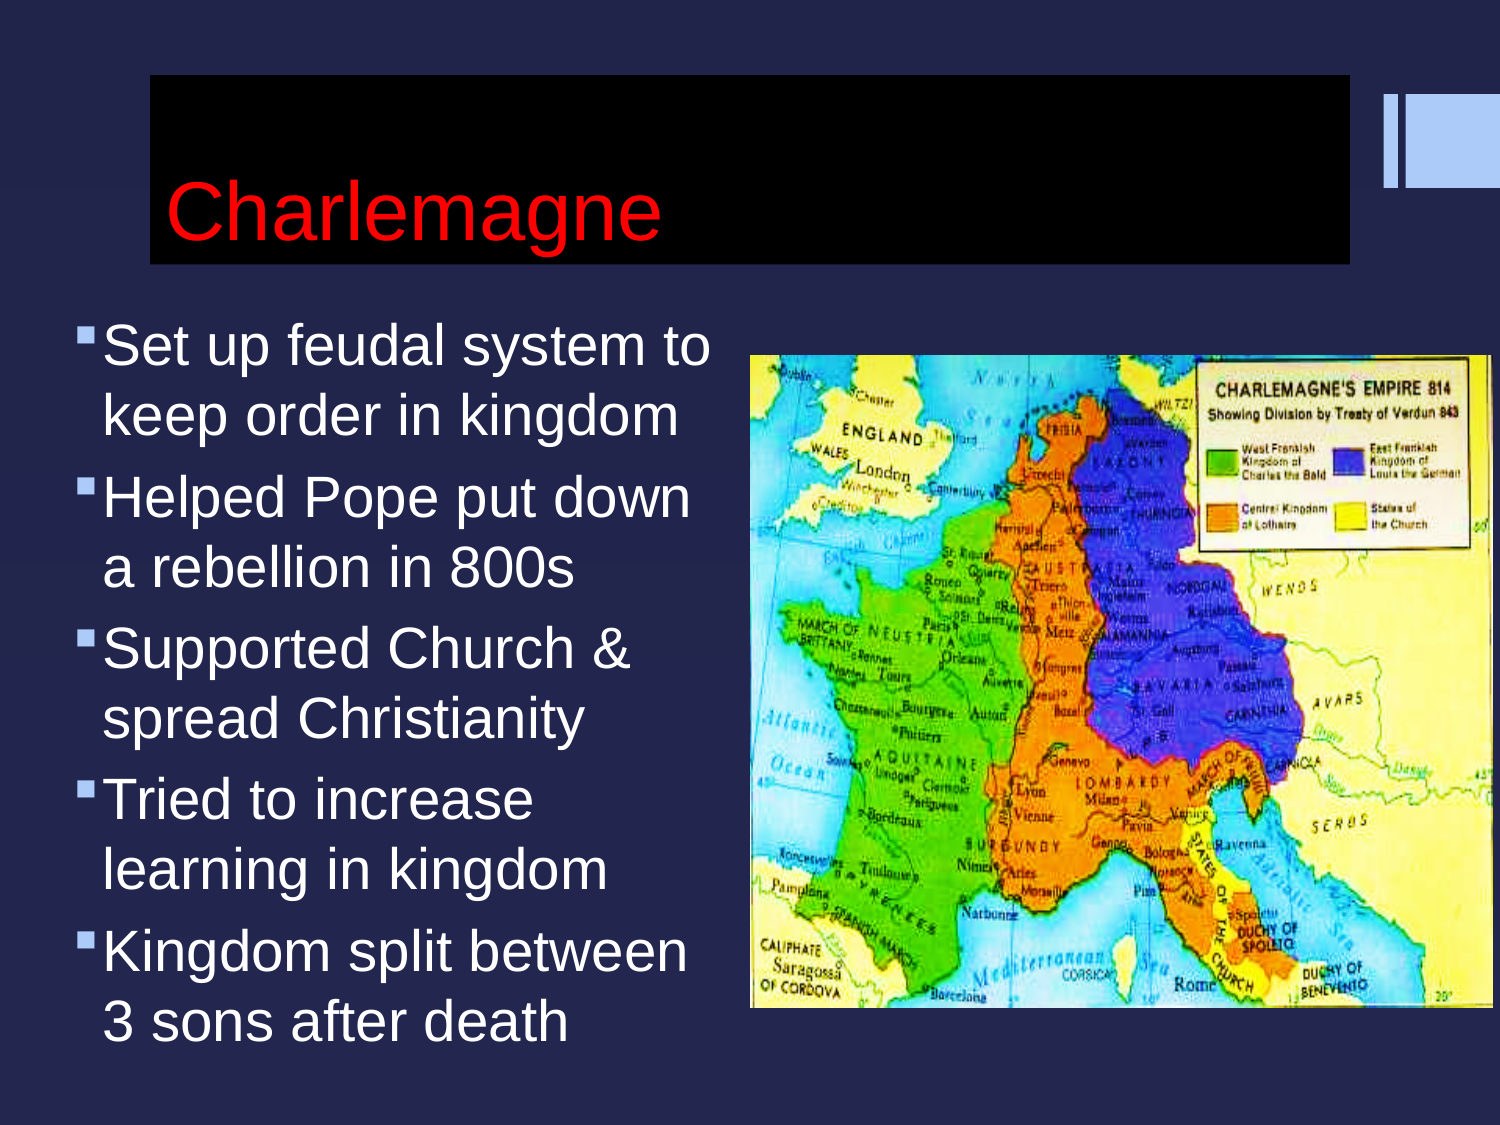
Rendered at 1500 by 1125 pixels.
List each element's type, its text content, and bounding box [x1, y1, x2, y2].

picture [749, 354, 1493, 1008]
title Charlemagne [150, 75, 1350, 265]
list Set up feudal system to keep order in kingdom Helped Pope put down a rebellion in 800s Supported Church & spread Christianity Tried to increase learning in kingdom Kingdom split between 3 sons after death [50, 299, 750, 1063]
